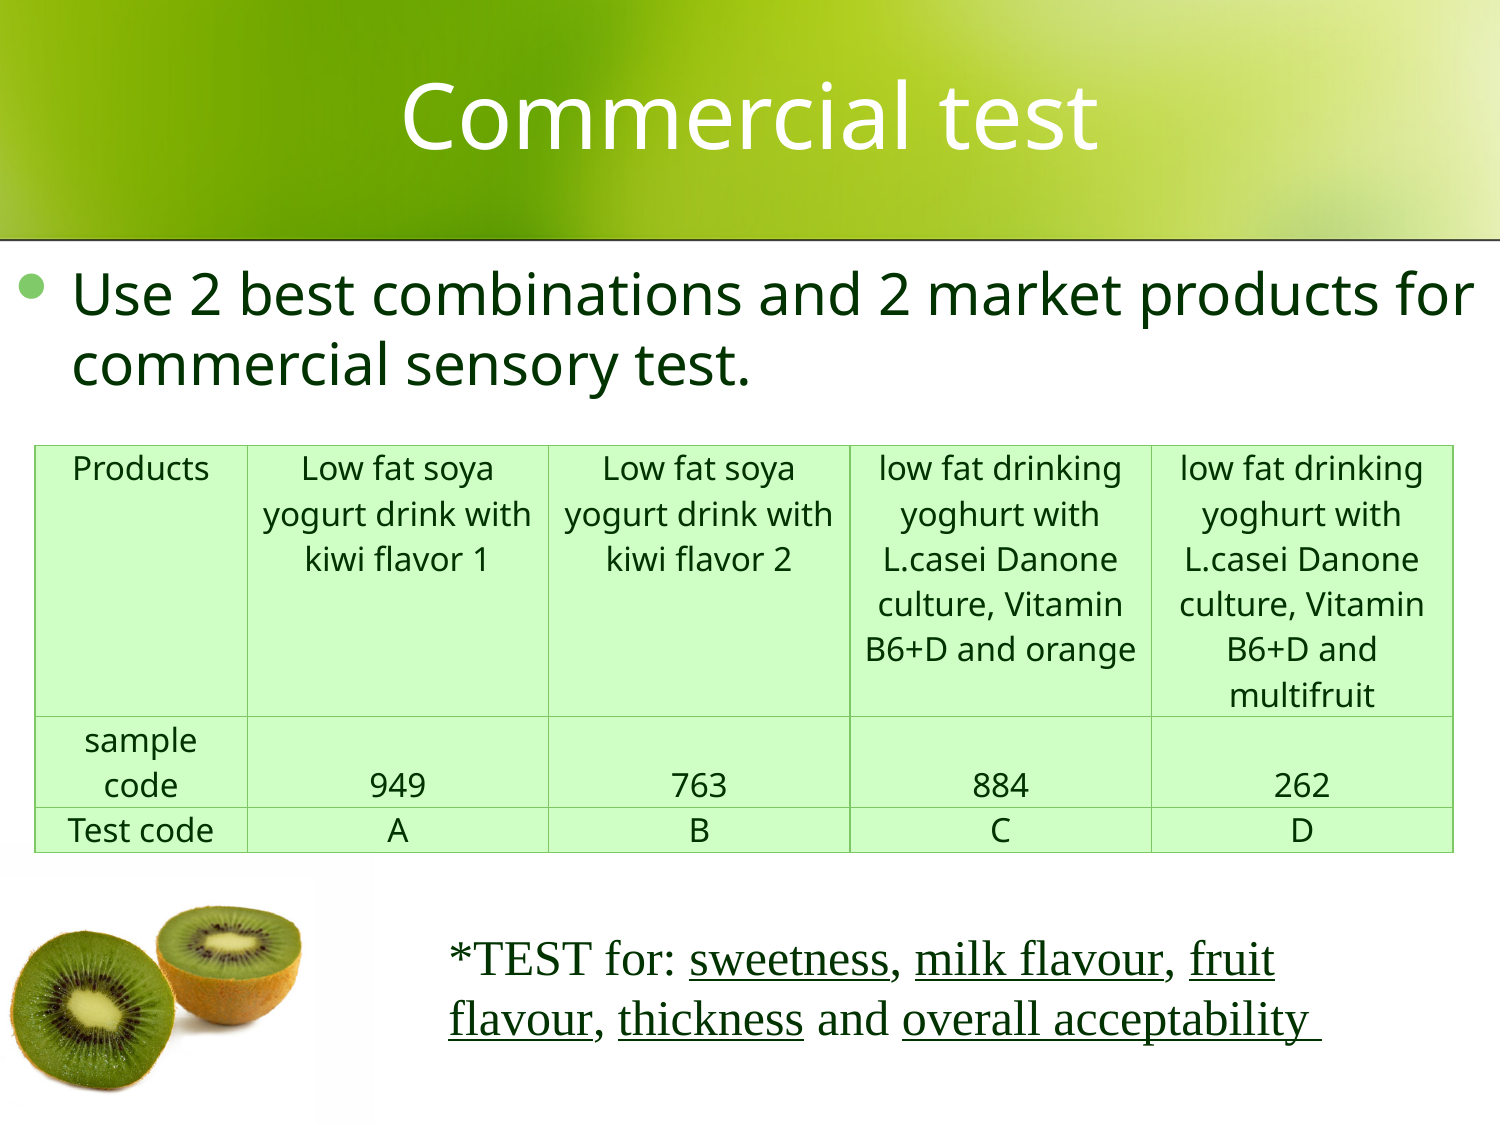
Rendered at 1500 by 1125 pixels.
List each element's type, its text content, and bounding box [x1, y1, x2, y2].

table_cell A [248, 808, 548, 852]
table_header low fat drinking yoghurt with L.casei Danone culture, Vitamin B6+D and multifruit [1152, 446, 1452, 716]
table_cell 949 [248, 717, 548, 807]
table_cell C [851, 808, 1151, 852]
table_cell sample code [36, 717, 247, 807]
table_header Low fat soya yogurt drink with kiwi flavor 2 [549, 446, 849, 716]
picture [0, 0, 1500, 249]
table_header Products [36, 446, 247, 716]
table_cell Test code [36, 808, 247, 852]
table_cell 763 [549, 717, 849, 807]
table_cell D [1152, 808, 1452, 852]
text_box *TEST for: sweetness, milk flavour, fruit flavour, thickness and overall acceptability [433, 918, 1453, 1054]
title Commercial test [62, 37, 1438, 188]
table_cell 262 [1152, 717, 1452, 807]
table_cell 884 [851, 717, 1151, 807]
list Use 2 best combinations and 2 market products for commercial sensory test. [0, 249, 1500, 563]
picture [0, 563, 1500, 1125]
table_header Low fat soya yogurt drink with kiwi flavor 1 [248, 446, 548, 716]
table_cell B [549, 808, 849, 852]
table_header low fat drinking yoghurt with L.casei Danone culture, Vitamin B6+D and orange [851, 446, 1151, 716]
